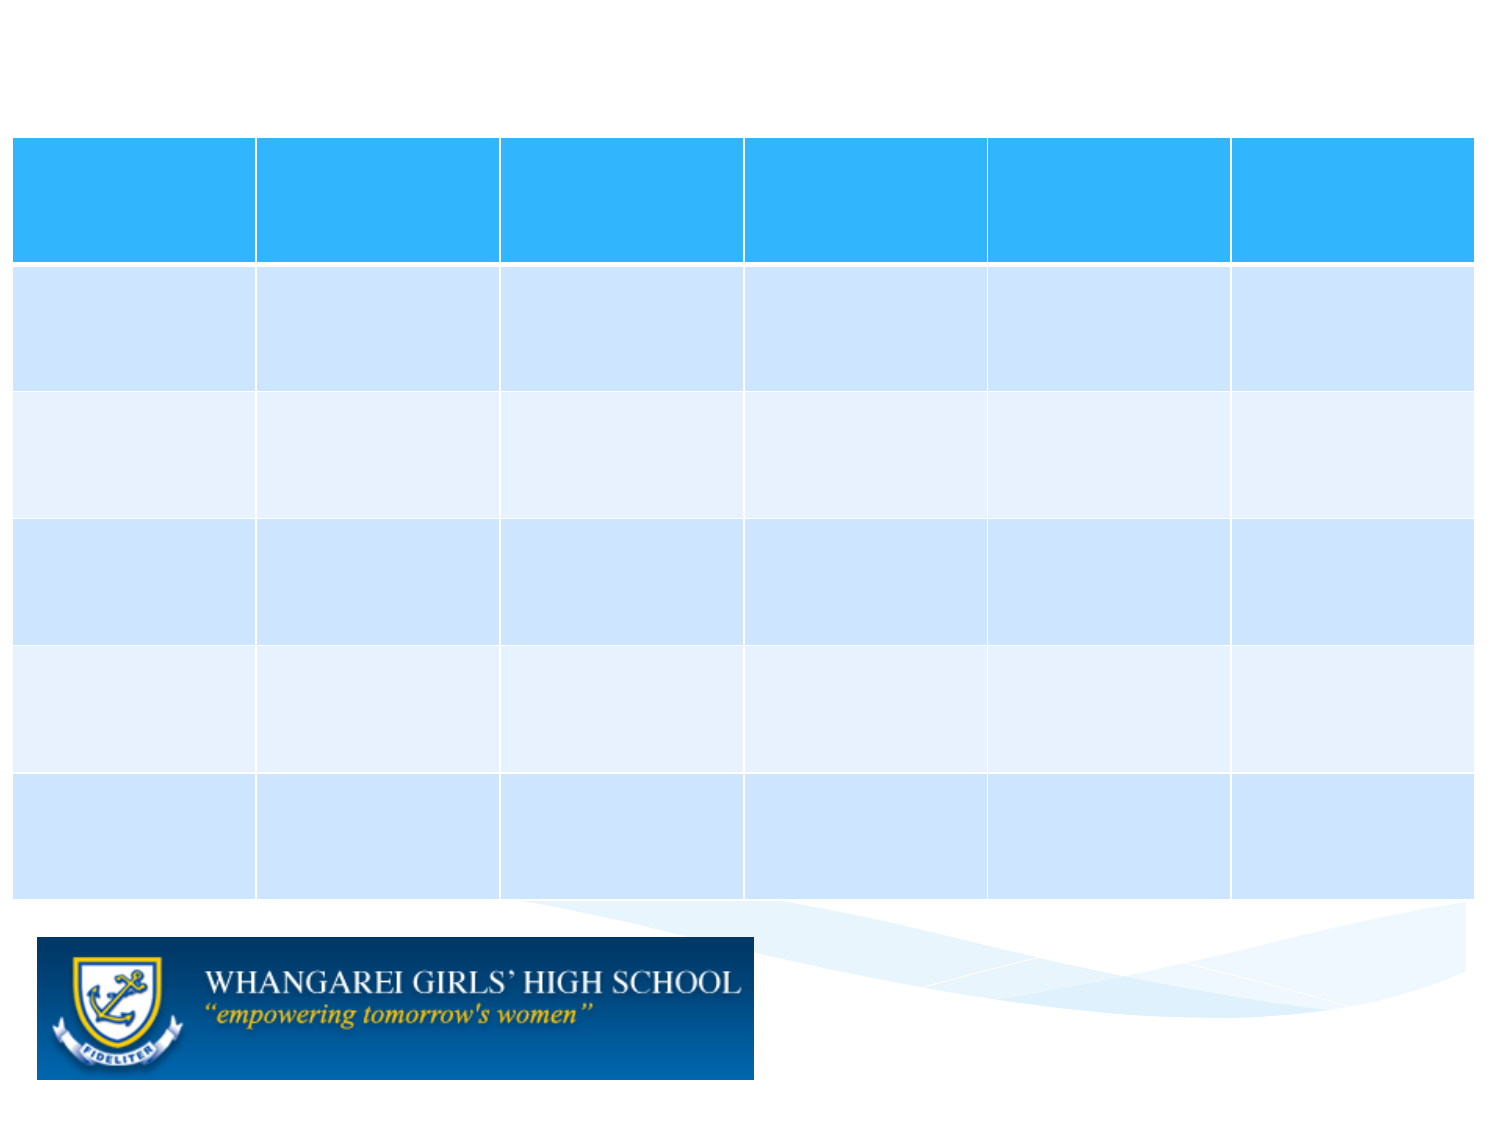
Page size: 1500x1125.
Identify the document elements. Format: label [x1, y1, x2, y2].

table_header [501, 138, 743, 262]
table_cell [501, 267, 743, 391]
table_cell [745, 774, 987, 899]
table_cell [745, 392, 987, 518]
picture [37, 937, 754, 1080]
table_cell [257, 519, 499, 645]
table_cell [501, 774, 743, 899]
table_cell [745, 519, 987, 645]
table_cell [13, 774, 255, 899]
table_cell [501, 392, 743, 518]
table_header [745, 138, 987, 262]
table_cell [1232, 392, 1474, 518]
table_cell [257, 646, 499, 772]
table_cell [13, 646, 255, 772]
table_cell [13, 267, 255, 391]
table_cell [501, 646, 743, 772]
table_cell [257, 267, 499, 391]
table_cell [1232, 519, 1474, 645]
table_cell [988, 519, 1230, 645]
table_cell [257, 774, 499, 899]
table_cell [745, 646, 987, 772]
table_cell [1232, 267, 1474, 391]
table_header [1232, 138, 1474, 262]
table_cell [13, 392, 255, 518]
table_cell [13, 519, 255, 645]
table_cell [988, 646, 1230, 772]
table_header [988, 138, 1230, 262]
table_cell [988, 392, 1230, 518]
table_cell [988, 267, 1230, 391]
table_cell [501, 519, 743, 645]
table_cell [257, 392, 499, 518]
table_cell [1232, 774, 1474, 899]
table_header [13, 138, 255, 262]
table_cell [988, 774, 1230, 899]
table_cell [745, 267, 987, 391]
table_cell [1232, 646, 1474, 772]
